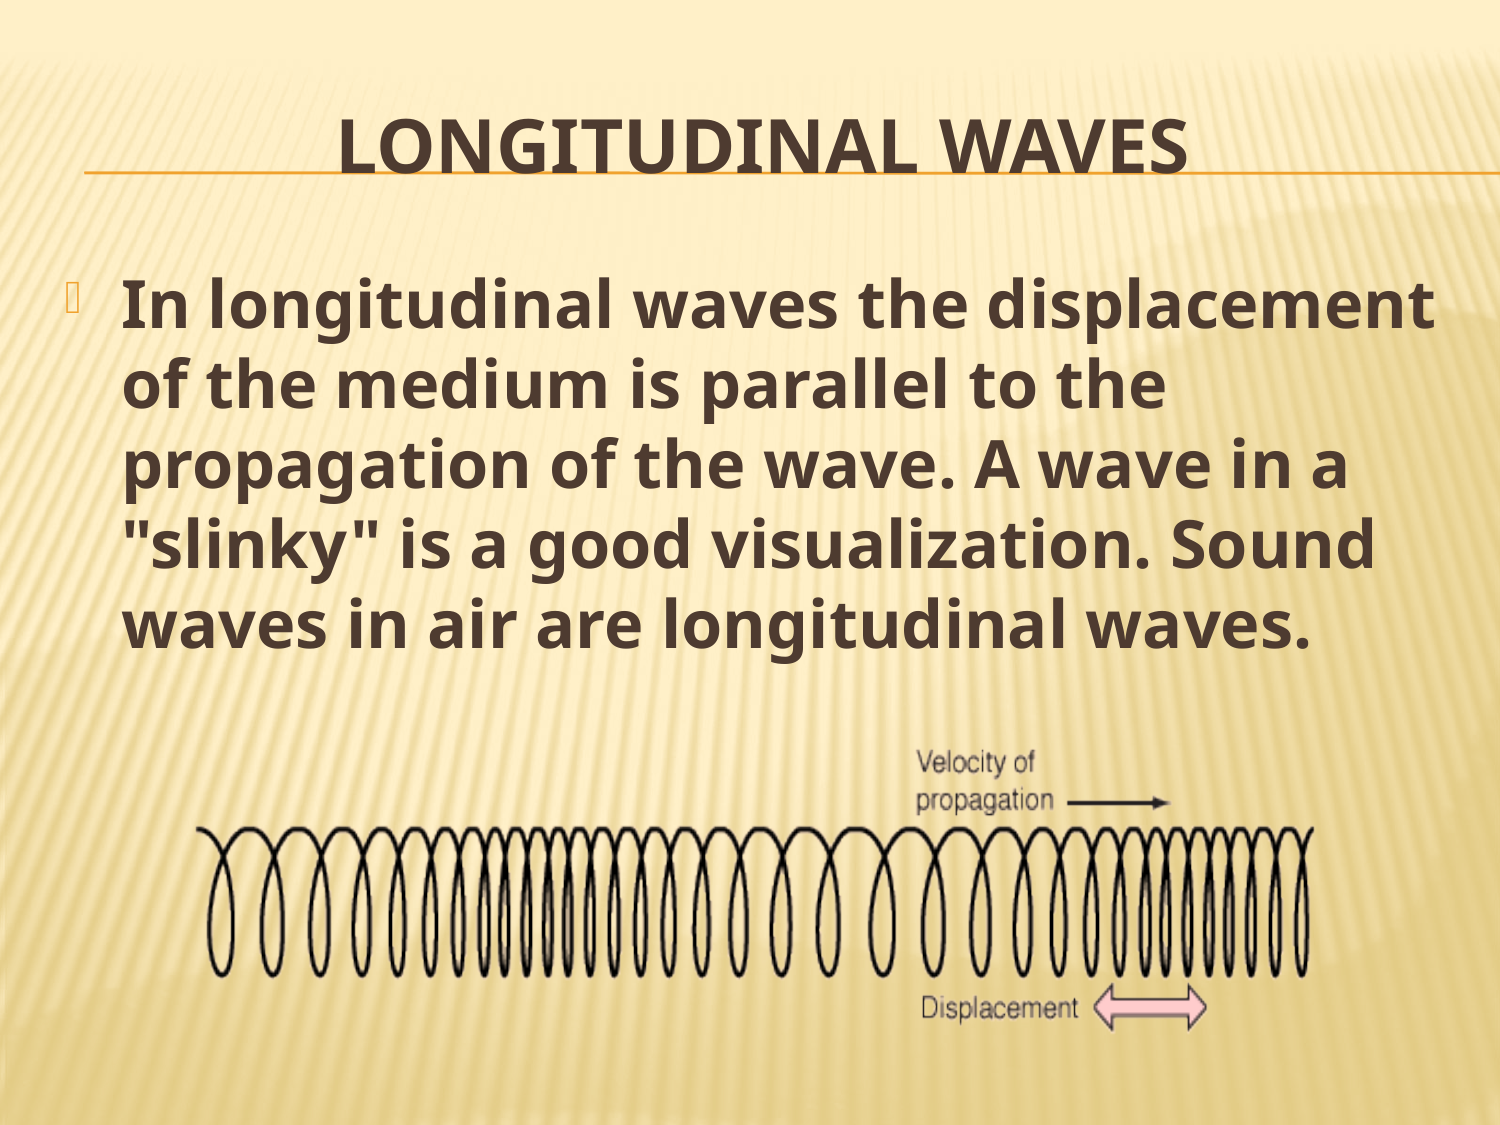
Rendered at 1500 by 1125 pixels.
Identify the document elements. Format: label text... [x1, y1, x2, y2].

title Longitudinal Waves [50, 75, 1475, 213]
picture [194, 727, 1318, 1083]
list In longitudinal waves the displacement of the medium is parallel to the propagation of the wave. A wave in a "slinky" is a good visualization. Sound waves in air are longitudinal waves. [50, 254, 1475, 998]
